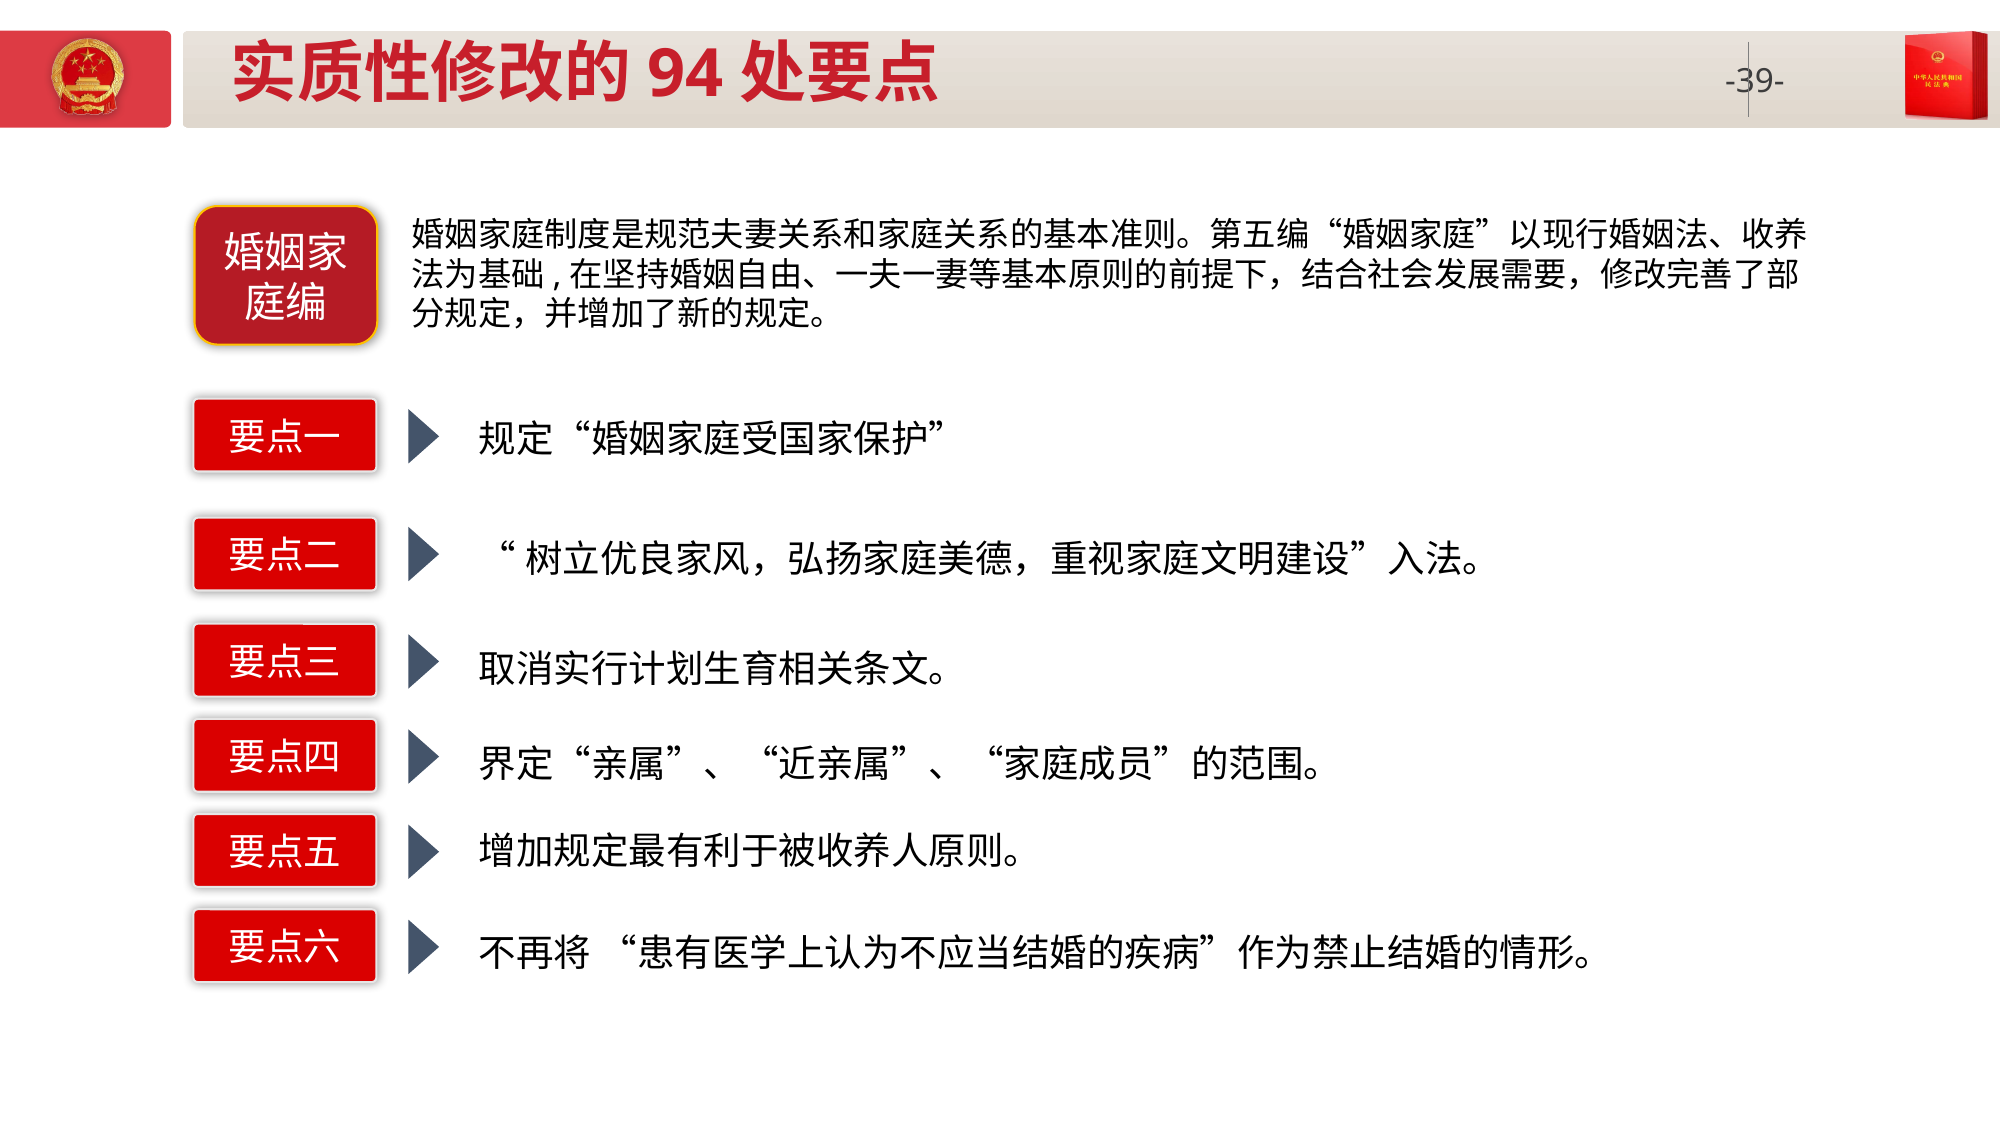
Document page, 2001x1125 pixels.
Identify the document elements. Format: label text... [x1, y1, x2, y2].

text_box 要点五 [193, 814, 377, 887]
title 实质性修改的94处要点 [215, 36, 1749, 115]
text_box 取消实行计划生育相关条文。 [463, 628, 1619, 698]
text_box [408, 409, 440, 464]
text_box [408, 729, 440, 784]
text_box 界定“亲属”、“近亲属”、“家庭成员”的范围。 [463, 724, 1619, 793]
text_box 要点二 [193, 517, 377, 591]
text_box 婚姻家庭制度是规范夫妻关系和家庭关系的基本准则。第五编“婚姻家庭”以现行婚姻法、收养法为基础,在坚持婚姻自由、一夫一妻等基本原则的前提下，结合社会发展需要，修改完善了部分规定，并增加了新的规定。 [396, 205, 1834, 340]
text_box [408, 919, 440, 975]
text_box [408, 526, 440, 582]
text_box “树立优良家风，弘扬家庭美德，重视家庭文明建设”入法。 [463, 518, 1619, 588]
text_box 要点六 [193, 909, 377, 983]
text_box [408, 634, 440, 689]
text_box 要点四 [193, 718, 377, 792]
text_box 规定“婚姻家庭受国家保护” [463, 399, 1834, 468]
text_box [408, 824, 440, 879]
text_box 要点三 [193, 623, 377, 697]
text_box 要点一 [193, 398, 377, 472]
text_box 婚姻家庭编 [193, 205, 379, 346]
text_box 增加规定最有利于被收养人原则。 [463, 811, 1619, 880]
picture [1865, 22, 2001, 120]
picture [44, 38, 127, 117]
text_box 不再将 “患有医学上认为不应当结婚的疾病”作为禁止结婚的情形。 [463, 913, 1834, 982]
